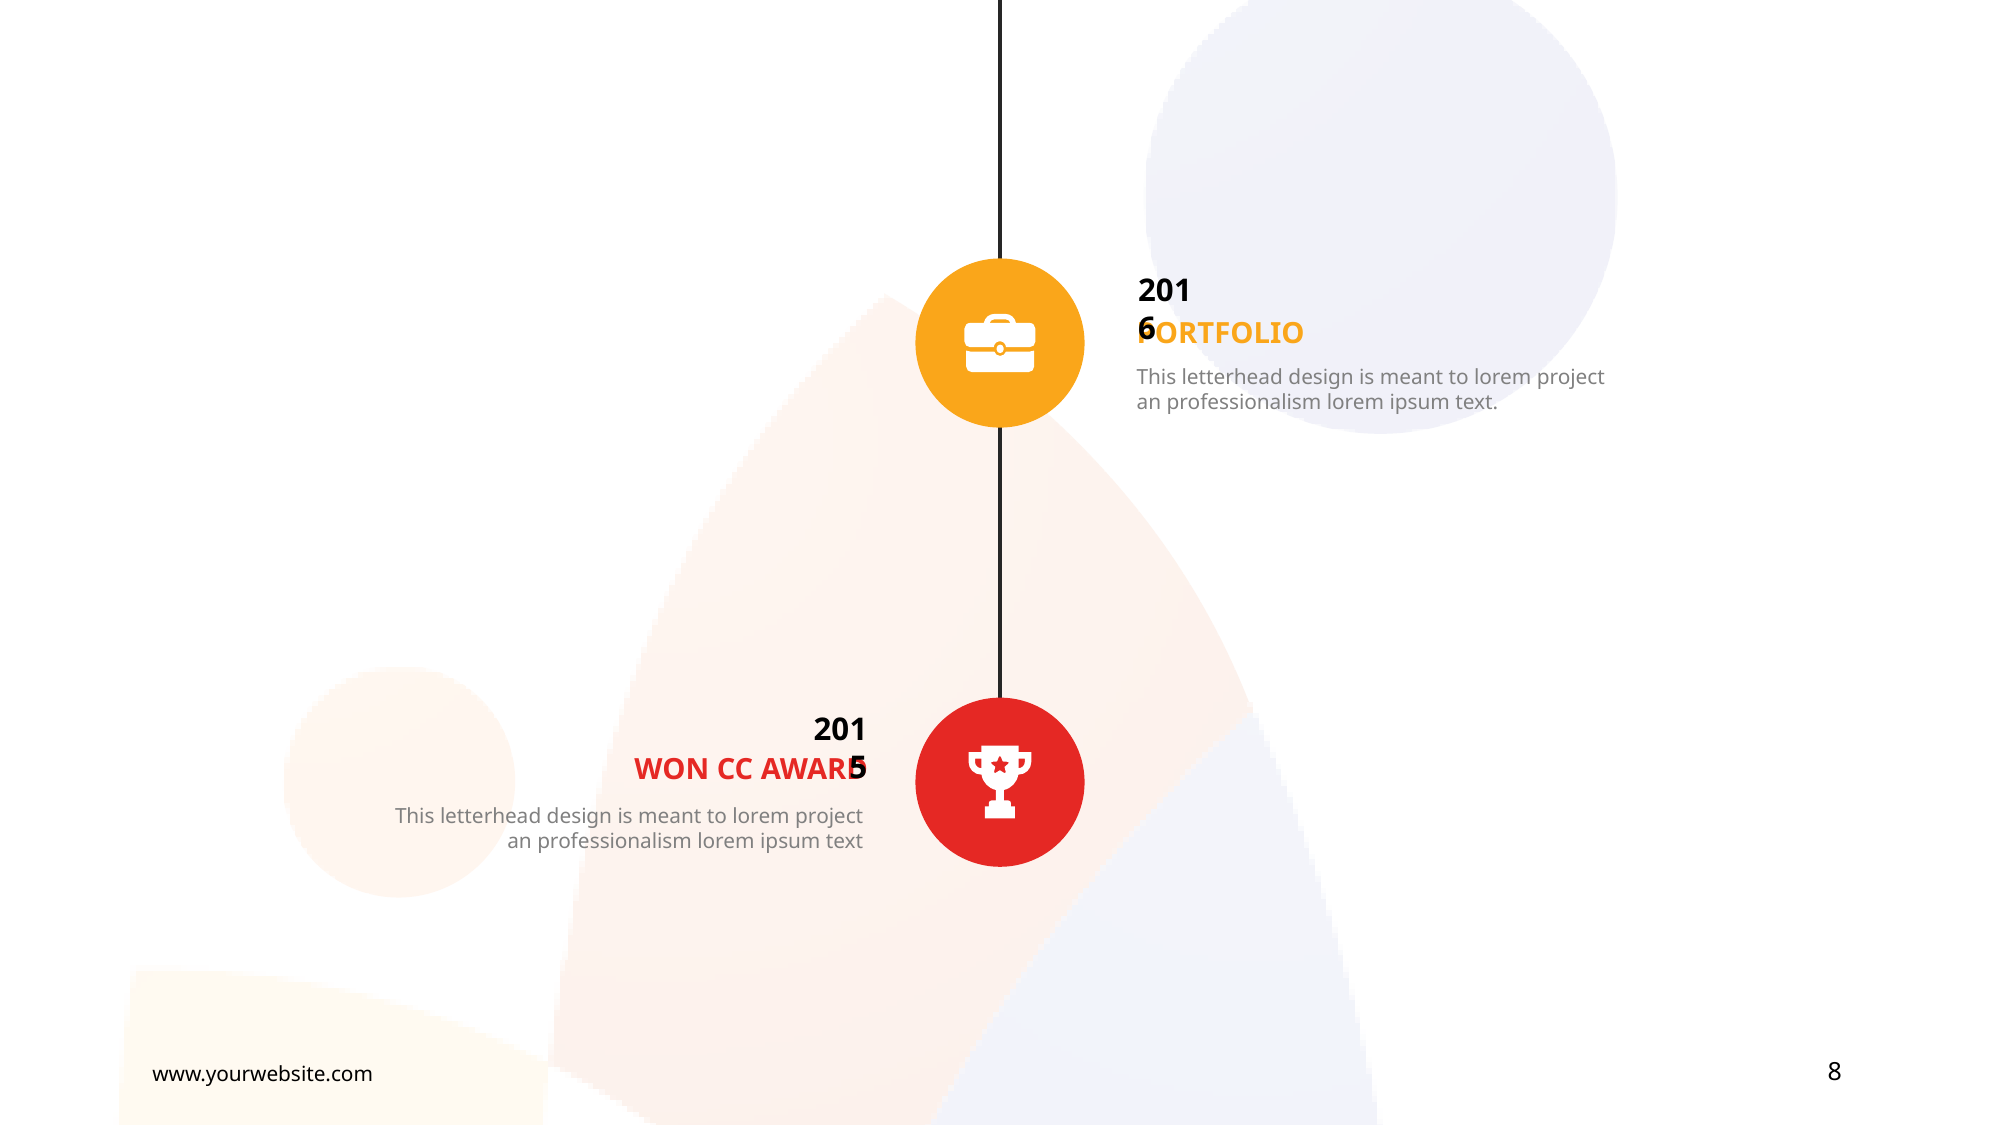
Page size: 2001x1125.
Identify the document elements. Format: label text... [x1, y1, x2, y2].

text_box [968, 745, 1032, 819]
text_box [914, 257, 999, 429]
text_box [966, 345, 999, 373]
text_box [1001, 257, 1086, 429]
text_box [382, 702, 894, 862]
footer www.yourwebsite.com [137, 1042, 415, 1103]
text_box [1123, 263, 1618, 423]
text_box [0, 0, 2000, 1125]
text_box [1001, 313, 1036, 348]
slide_number 8 [1807, 1047, 1863, 1098]
text_box [1001, 344, 1035, 373]
text_box [964, 313, 999, 348]
text_box [914, 696, 1086, 868]
